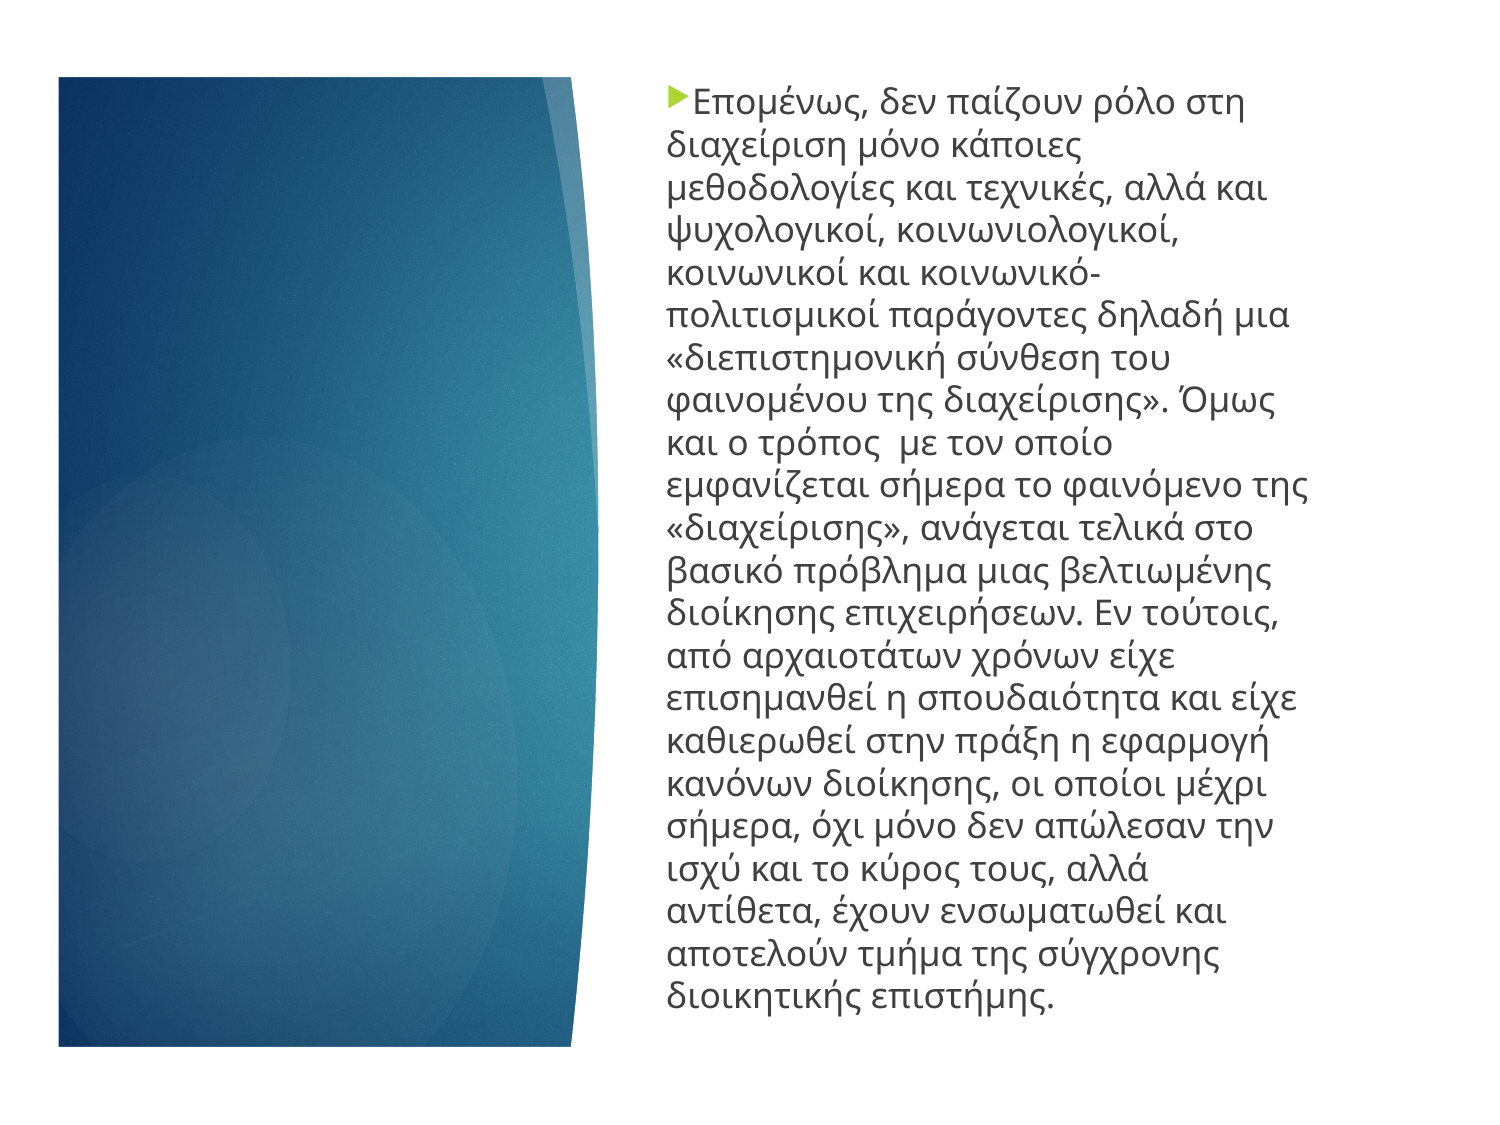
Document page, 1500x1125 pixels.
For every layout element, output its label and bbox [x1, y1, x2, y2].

text_box [0, 0, 1500, 1125]
